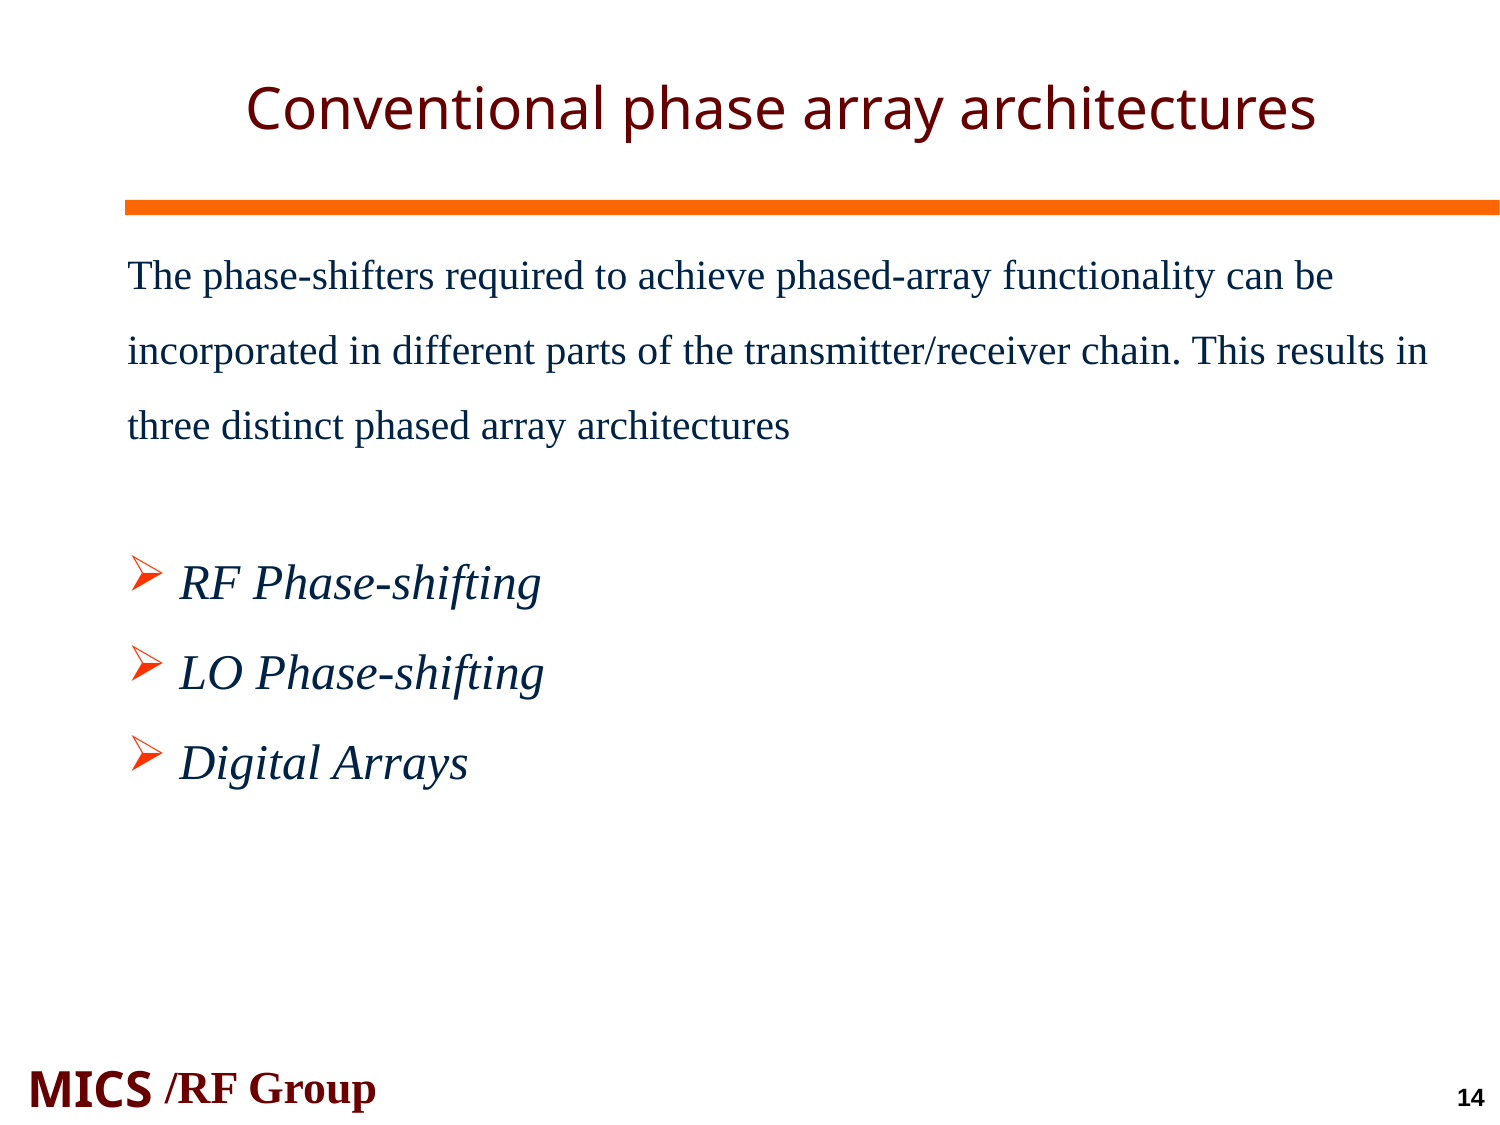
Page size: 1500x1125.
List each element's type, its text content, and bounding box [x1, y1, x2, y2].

slide_number 14 [1425, 1067, 1500, 1125]
text_box /RF Group [149, 1050, 438, 1120]
title Conventional phase array architectures [80, 12, 1482, 201]
text_box RF Phase-shifting LO Phase-shifting Digital Arrays [112, 512, 863, 798]
text_box The phase-shifters required to achieve phased-array functionality can be incorporated in different parts of the transmitter/receiver chain. This results in three distinct phased array architectures [112, 215, 1463, 456]
